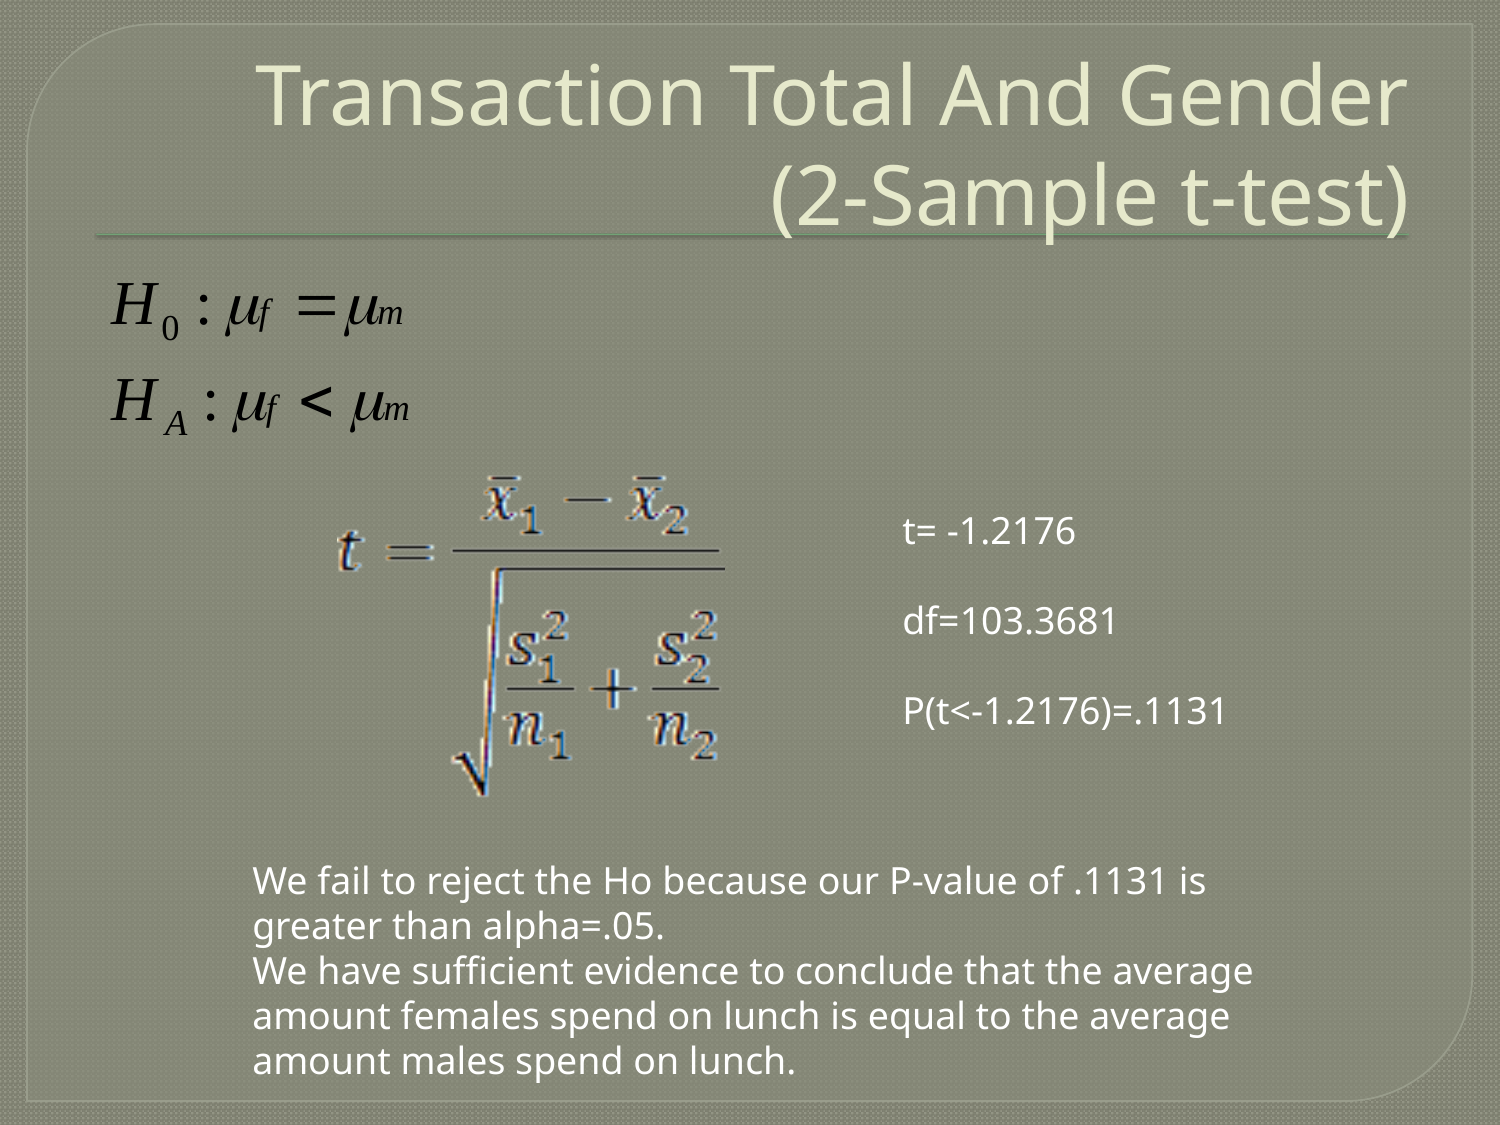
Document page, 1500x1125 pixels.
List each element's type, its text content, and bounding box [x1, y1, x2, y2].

title Transaction Total And Gender (2-Sample t-test) [75, 41, 1425, 250]
text_box t= -1.2176 df=103.3681 P(t<-1.2176)=.1131 [887, 499, 1450, 740]
picture [337, 474, 726, 802]
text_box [99, 262, 424, 451]
text_box We fail to reject the Ho because our P-value of .1131 is greater than alpha=.05. We have sufficient evidence to conclude that the average amount females spend on lunch is equal to the average amount males spend on lunch. [237, 849, 1338, 1090]
